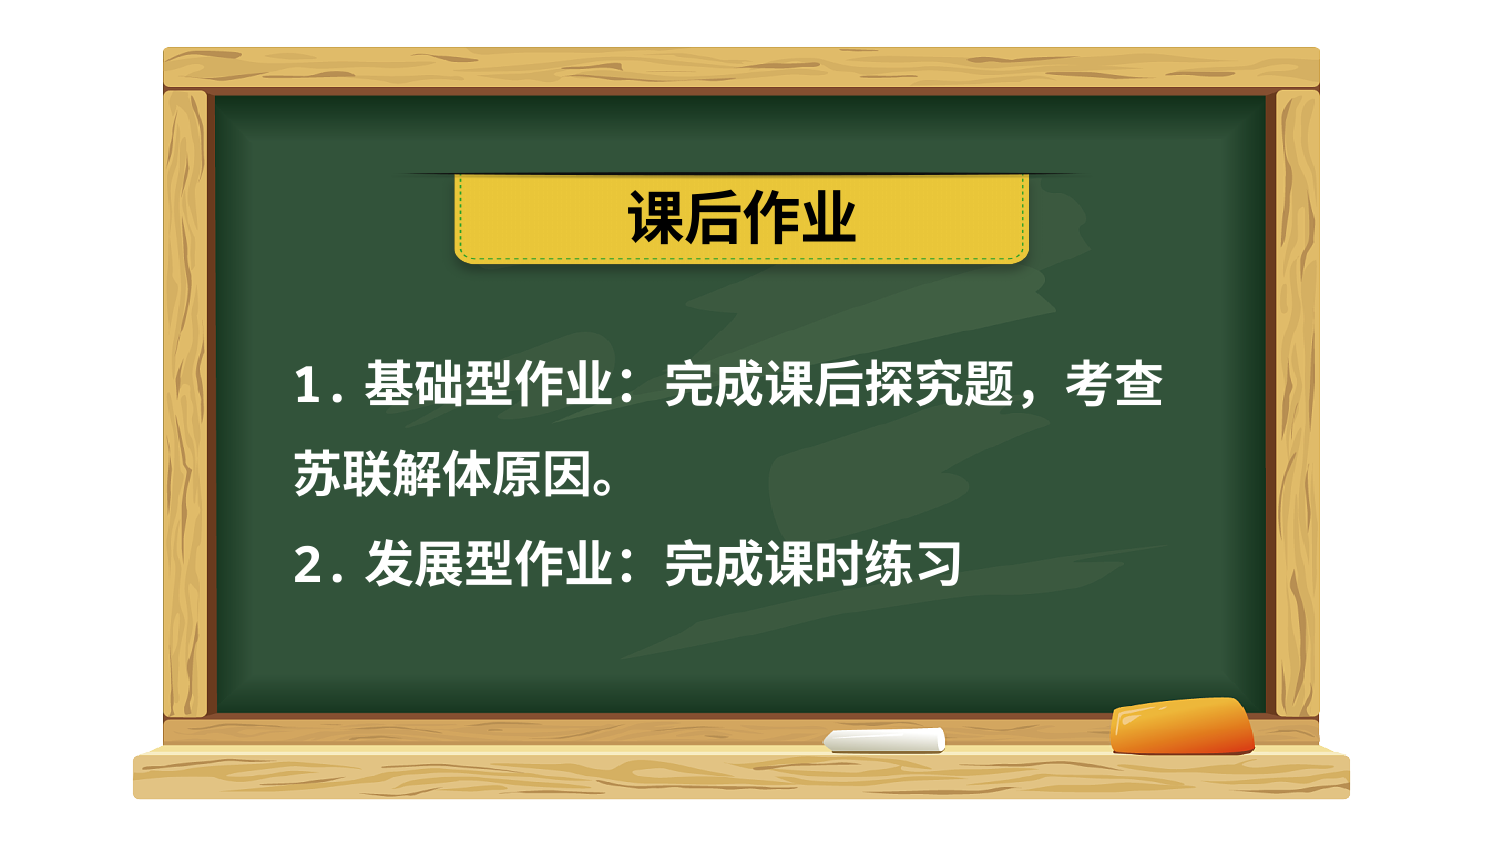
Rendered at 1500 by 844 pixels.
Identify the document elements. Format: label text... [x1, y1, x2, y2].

text_box 1.基础型作业：完成课后探究题，考查苏联解体原因。 2.发展型作业：完成课时练习 [277, 315, 1194, 534]
picture [77, 39, 1407, 819]
